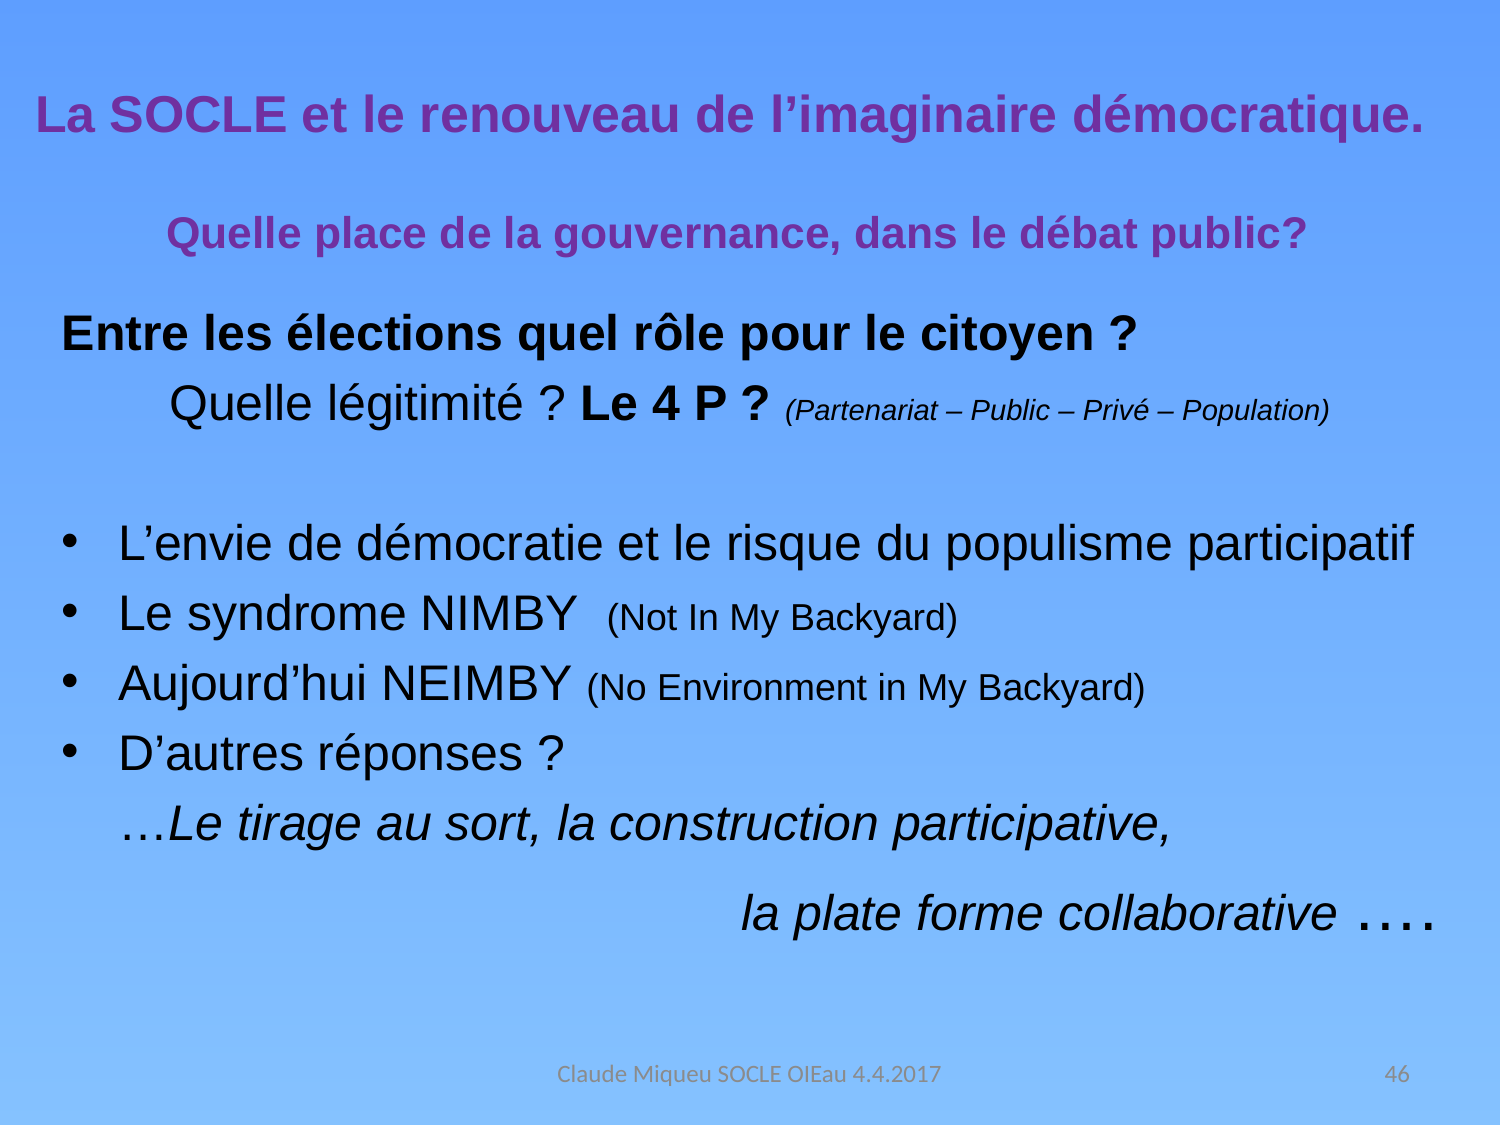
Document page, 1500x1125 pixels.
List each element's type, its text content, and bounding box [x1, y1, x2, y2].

list Entre les élections quel rôle pour le citoyen ? Quelle légitimité ? Le 4 P ? (Partenariat – Public – Privé – Population) L’envie de démocratie et le risque du populisme participatif Le syndrome NIMBY (Not In My Backyard) Aujourd’hui NEIMBY (No Environment in My Backyard) D’autres réponses ? …Le tirage au sort, la construction participative, la plate forme collaborative …. [46, 292, 1454, 1043]
title La SOCLE et le renouveau de l’imaginaire démocratique. Quelle place de la gouvernance, dans le débat public? [0, 45, 1477, 293]
footer Claude Miqueu SOCLE OIEau 4.4.2017 [512, 1042, 988, 1103]
slide_number 46 [1074, 1042, 1425, 1103]
